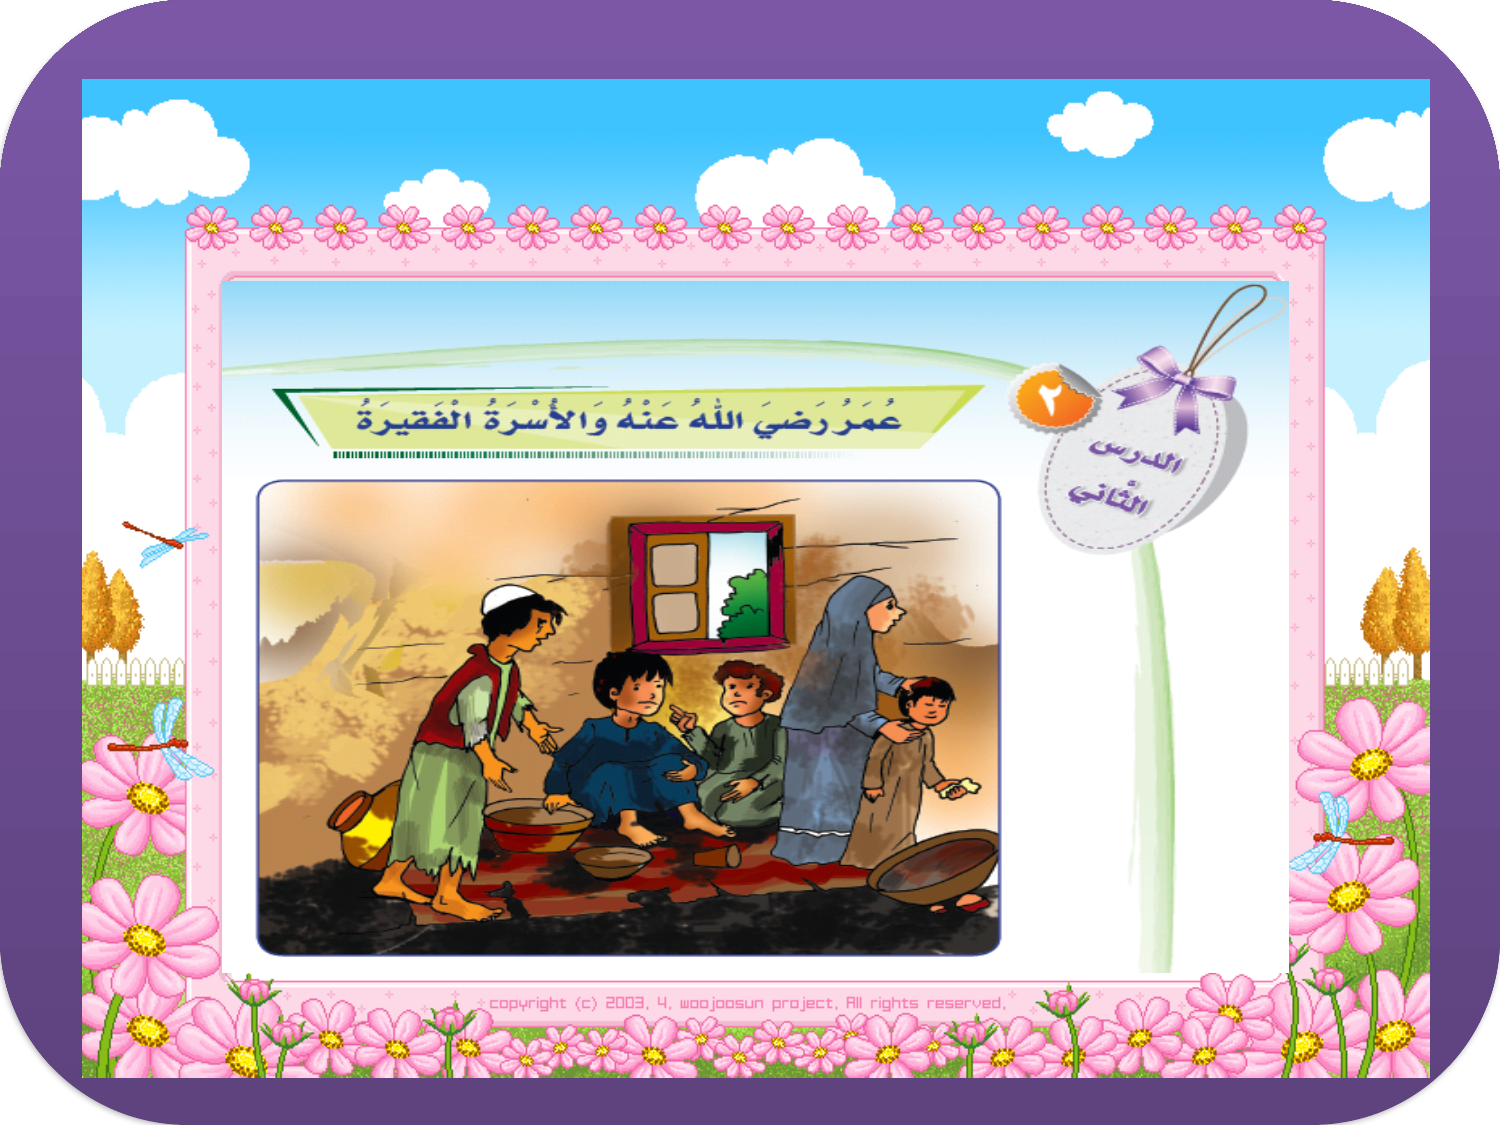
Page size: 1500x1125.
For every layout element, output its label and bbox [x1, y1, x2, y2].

text_box [0, 0, 1500, 1125]
picture [81, 79, 1430, 1079]
